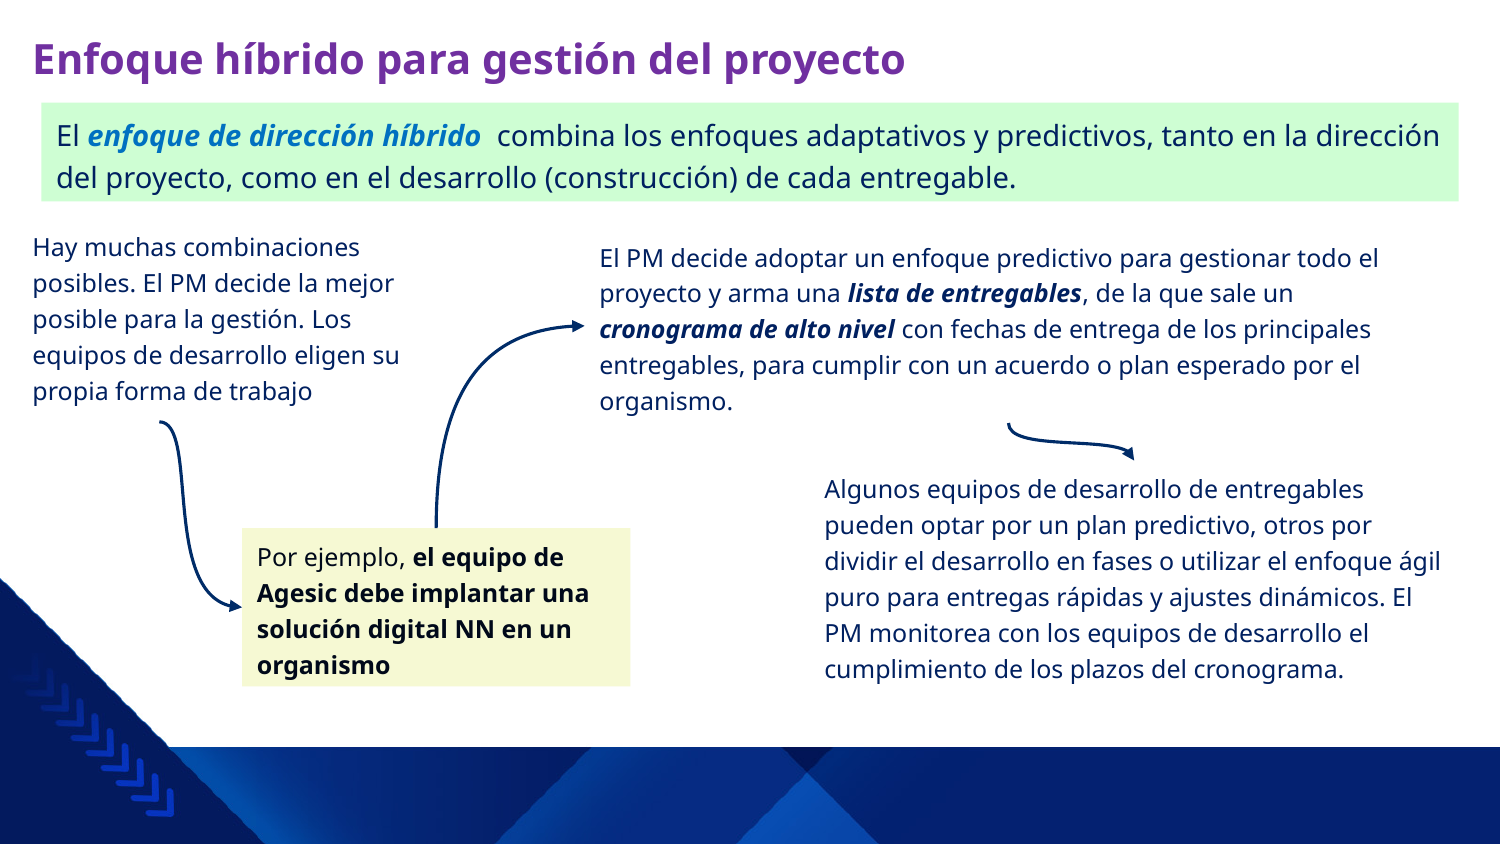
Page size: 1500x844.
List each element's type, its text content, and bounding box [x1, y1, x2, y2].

text_box Hay muchas combinaciones posibles. El PM decide la mejor posible para la gestión. Los equipos de desarrollo eligen su propia forma de trabajo [17, 218, 455, 413]
title Enfoque híbrido para gestión del proyecto [17, 22, 1237, 94]
text_box Algunos equipos de desarrollo de entregables pueden optar por un plan predictivo, otros por dividir el desarrollo en fases o utilizar el enfoque ágil puro para entregas rápidas y ajustes dinámicos. El PM monitorea con los equipos de desarrollo el cumplimiento de los plazos del cronograma. [809, 460, 1459, 691]
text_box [399, 343, 621, 493]
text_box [1033, 360, 1109, 487]
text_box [107, 472, 294, 556]
text_box El enfoque de dirección híbrido combina los enfoques adaptativos y predictivos, tanto en la dirección del proyecto, como en el desarrollo (construcción) de cada entregable. [41, 102, 1459, 202]
picture [0, 0, 1500, 844]
text_box Por ejemplo, el equipo de Agesic debe implantar una solución digital NN en un organismo [242, 528, 631, 687]
text_box El PM decide adoptar un enfoque predictivo para gestionar todo el proyecto y arma una lista de entregables, de la que sale un cronograma de alto nivel con fechas de entrega de los principales entregables, para cumplir con un acuerdo o plan esperado por el organismo. [584, 228, 1433, 423]
